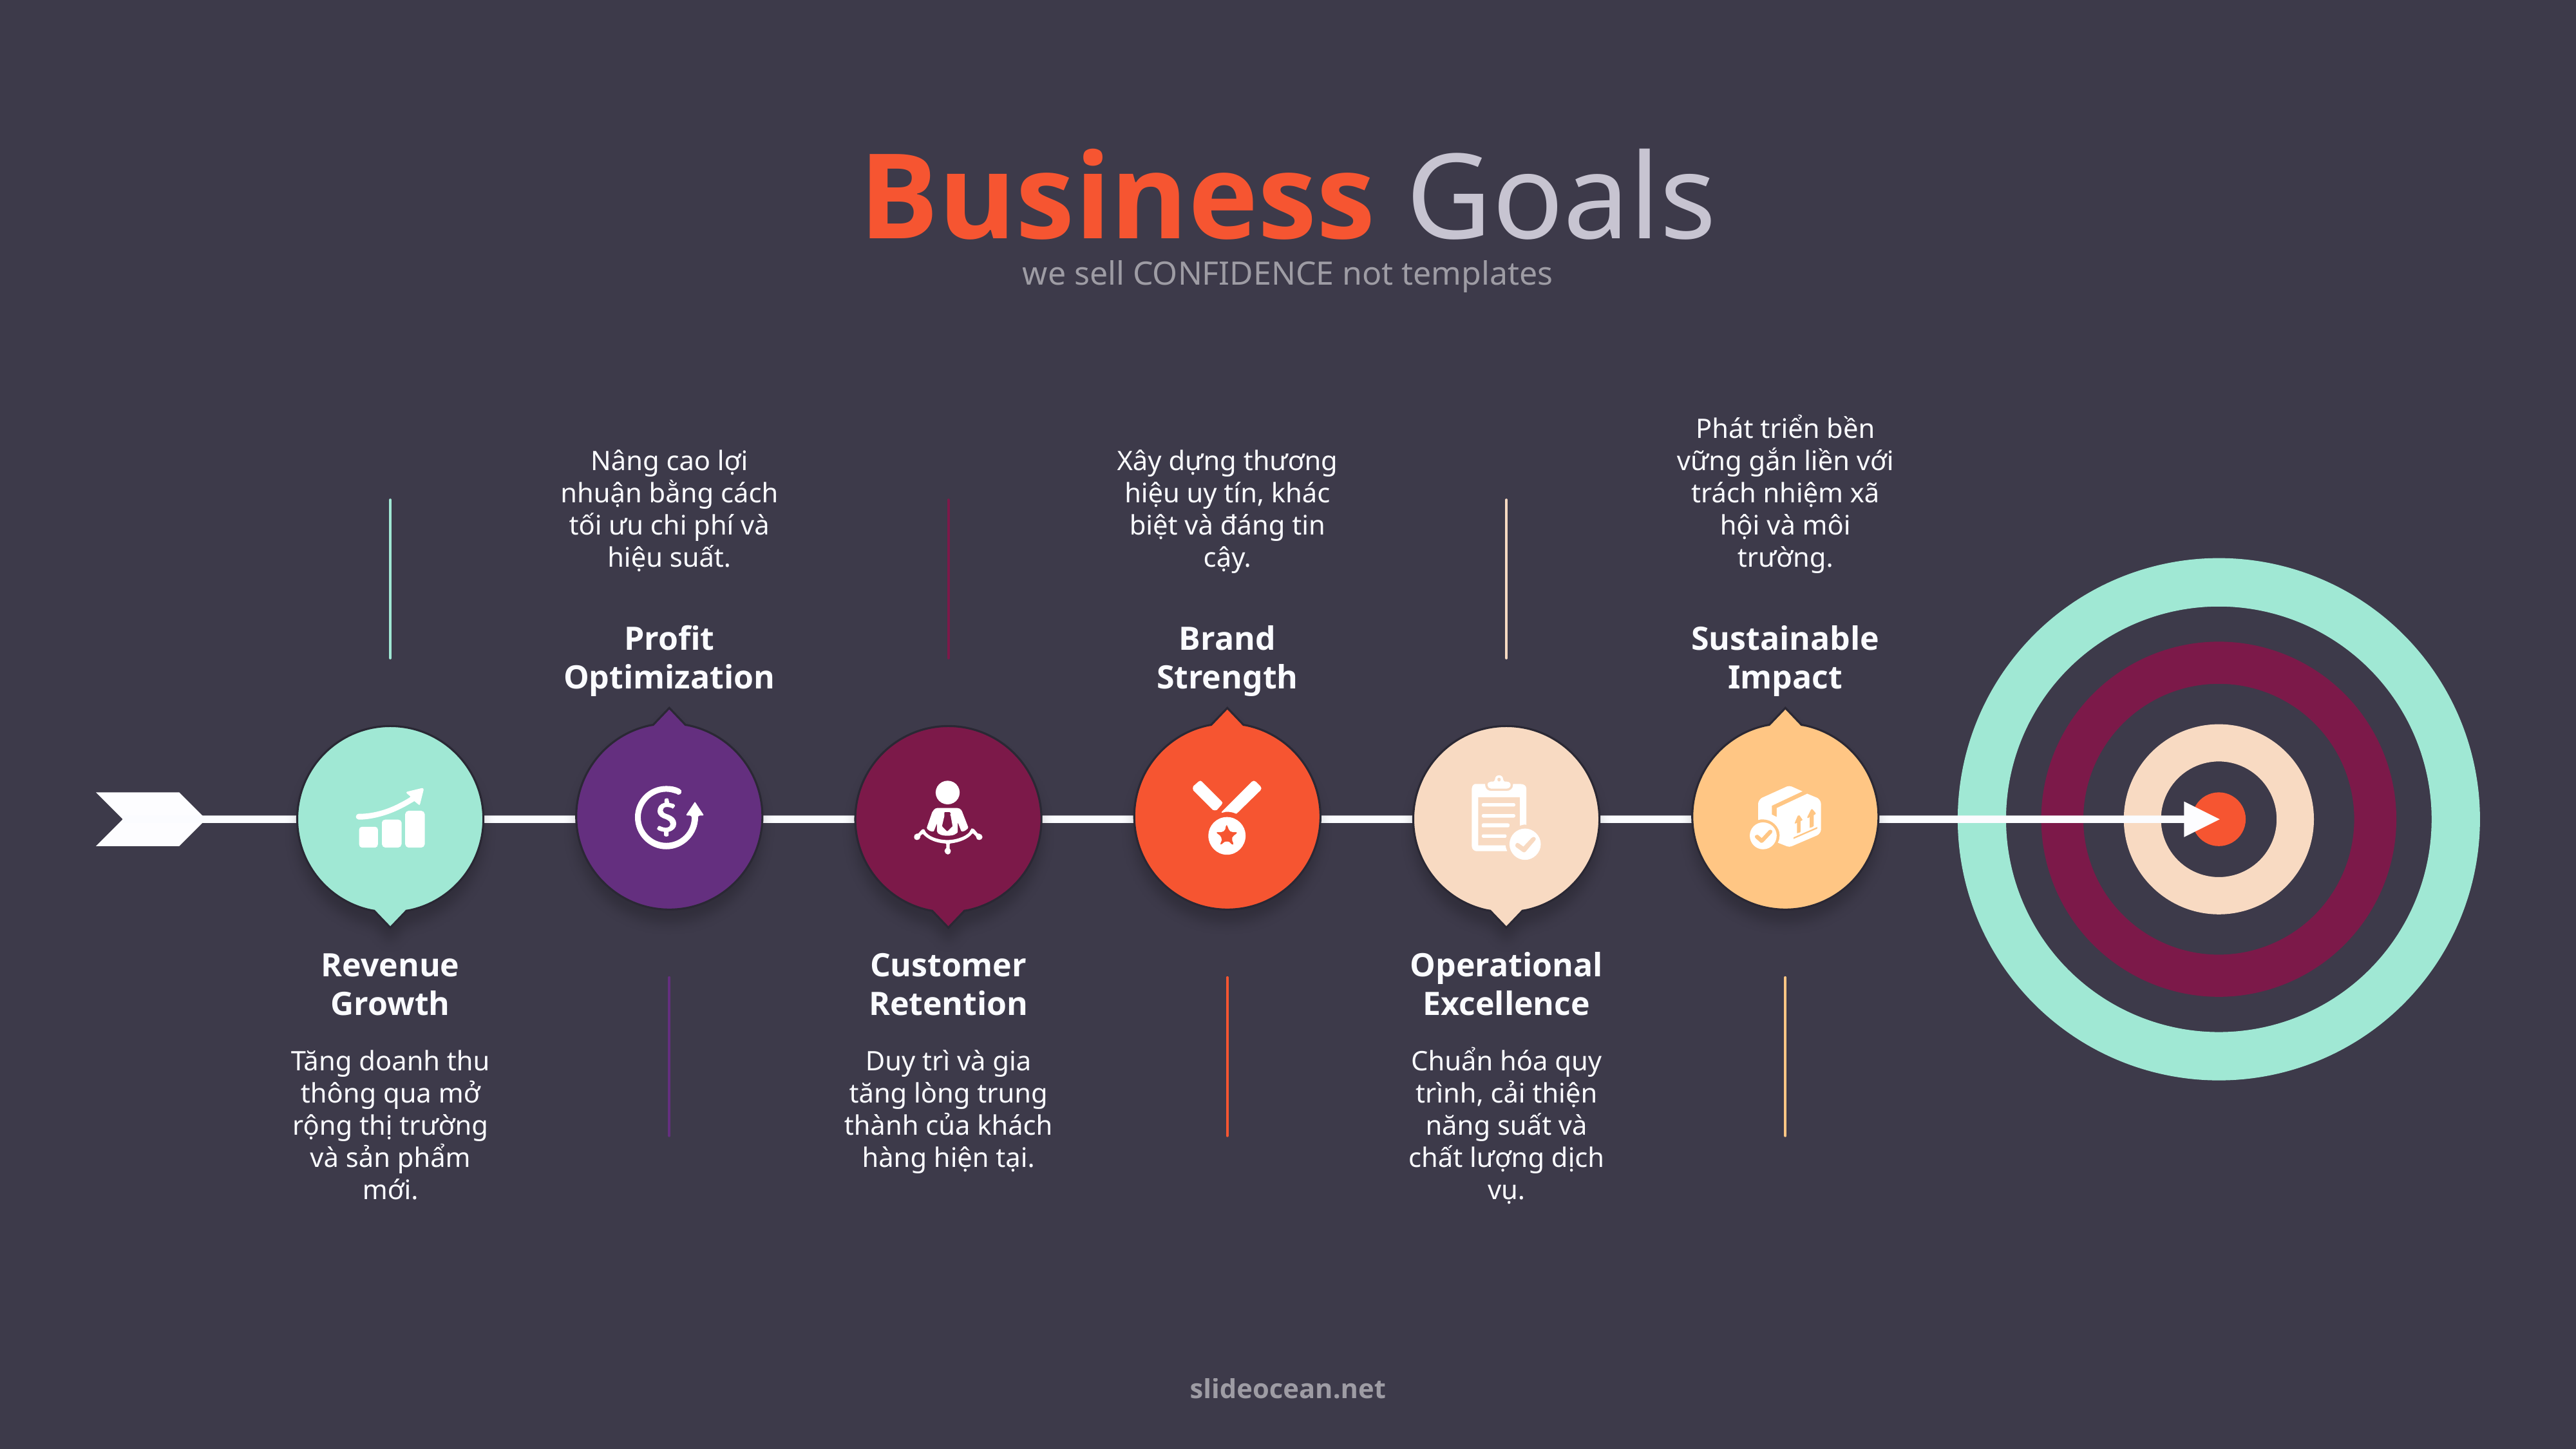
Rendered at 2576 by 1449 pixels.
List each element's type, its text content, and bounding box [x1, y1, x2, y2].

text_box [1472, 847, 1508, 851]
text_box [2126, 723, 2315, 916]
text_box Tăng doanh thu thông qua mở rộng thị trường và sản phẩm mới. [270, 1039, 511, 1210]
text_box [578, 706, 761, 791]
text_box [1487, 775, 1511, 789]
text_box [634, 785, 705, 850]
text_box [2215, 791, 2247, 848]
text_box Duy trì và gia tăng lòng trung thành của khách hàng hiện tại. [828, 1039, 1069, 1177]
text_box Profit Optimization [549, 612, 790, 700]
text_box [1192, 780, 1262, 855]
text_box slideocean.net [1180, 1367, 1396, 1409]
text_box Business Goals [849, 116, 1727, 267]
text_box Customer Retention [828, 940, 1069, 1027]
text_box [705, 791, 913, 847]
text_box Phát triển bền vững gắn liền với trách nhiệm xã hội và môi trường. [1665, 406, 1906, 578]
text_box [1958, 557, 2481, 1082]
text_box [983, 791, 1192, 847]
text_box Nâng cao lợi nhuận bằng cách tối ưu chi phí và hiệu suất. [549, 439, 790, 578]
text_box [1136, 706, 1318, 791]
text_box we sell CONFIDENCE not templates [1013, 267, 1563, 296]
text_box Revenue Growth [270, 940, 511, 1027]
text_box [858, 847, 1039, 929]
text_box Sustainable Impact [1665, 612, 1906, 700]
text_box [1694, 706, 1877, 791]
text_box [300, 724, 480, 791]
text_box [426, 791, 634, 847]
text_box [355, 787, 426, 848]
text_box Xây dựng thương hiệu uy tín, khác biệt và đáng tin cậy. [1106, 439, 1348, 578]
text_box [1416, 724, 1596, 791]
text_box [2042, 640, 2398, 998]
text_box [580, 847, 759, 911]
text_box Brand Strength [1134, 612, 1321, 700]
text_box [1138, 847, 1317, 911]
text_box [1472, 784, 1527, 791]
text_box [913, 780, 983, 855]
text_box [1696, 847, 1875, 911]
text_box [858, 724, 1039, 791]
text_box Chuẩn hóa quy trình, cải thiện năng suất và chất lượng dịch vụ. [1386, 1039, 1627, 1210]
text_box Operational Excellence [1365, 940, 1648, 1027]
text_box [1510, 847, 1541, 860]
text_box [1262, 791, 2221, 847]
text_box [1776, 786, 1803, 791]
text_box [1755, 847, 1771, 849]
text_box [95, 791, 355, 847]
text_box [1416, 847, 1596, 929]
text_box [300, 847, 480, 929]
